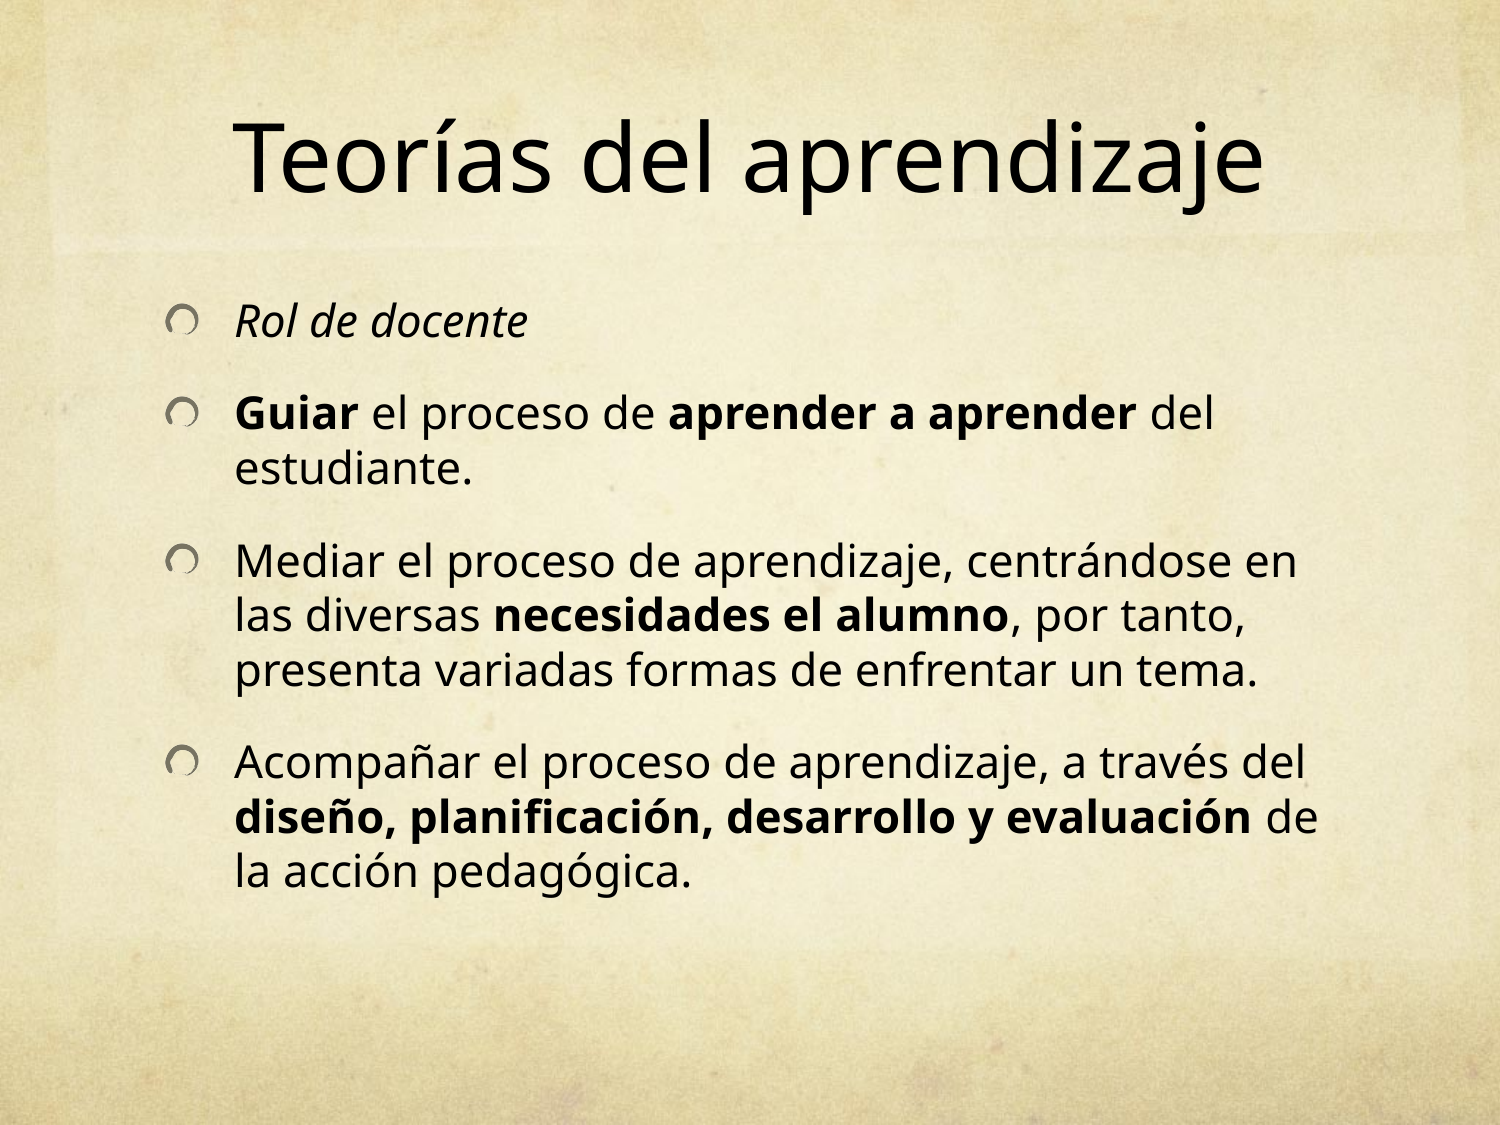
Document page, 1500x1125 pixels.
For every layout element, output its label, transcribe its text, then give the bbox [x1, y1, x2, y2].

title Teorías del aprendizaje [150, 82, 1350, 225]
list Rol de docente Guiar el proceso de aprender a aprender del estudiante. Mediar el proceso de aprendizaje, centrándose en las diversas necesidades el alumno, por tanto, presenta variadas formas de enfrentar un tema. Acompañar el proceso de aprendizaje, a través del diseño, planificación, desarrollo y evaluación de la acción pedagógica. [150, 284, 1350, 950]
picture [0, 0, 1500, 1125]
